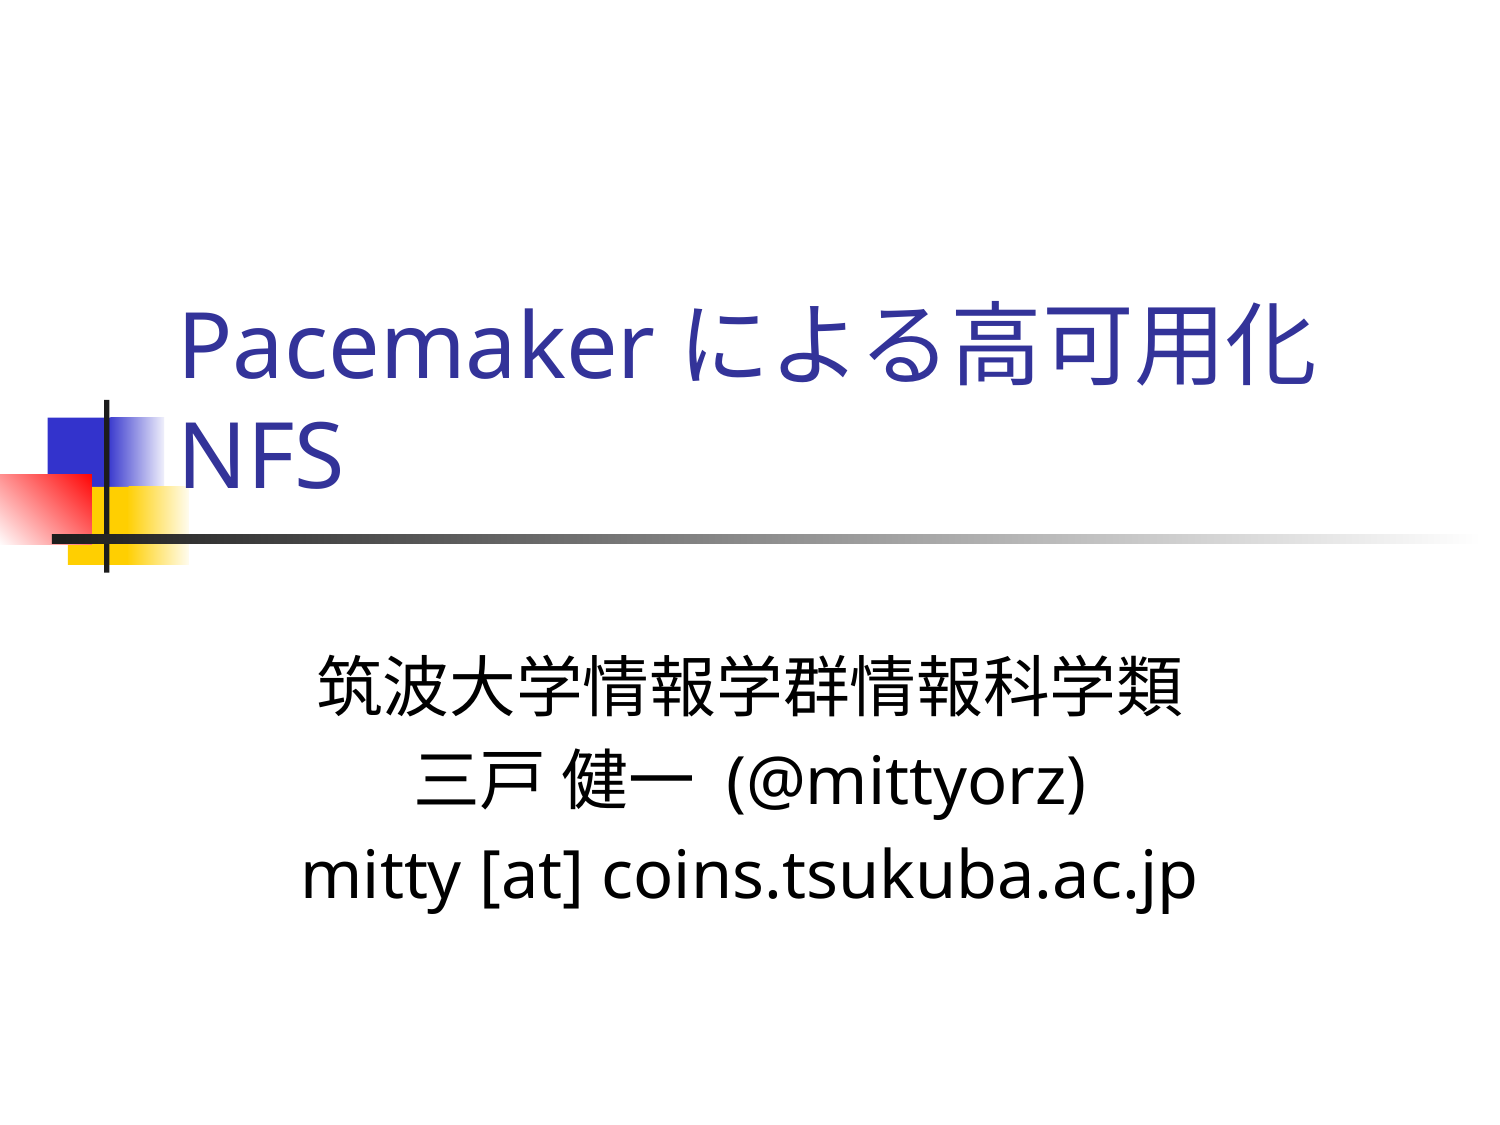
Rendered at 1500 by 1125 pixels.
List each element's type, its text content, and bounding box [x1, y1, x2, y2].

title Pacemakerによる高可用化NFS [162, 274, 1438, 516]
subtitle 筑波大学情報学群情報科学類 三戸 健一 (@mittyorz) mitty [at] coins.tsukuba.ac.jp [224, 637, 1276, 926]
